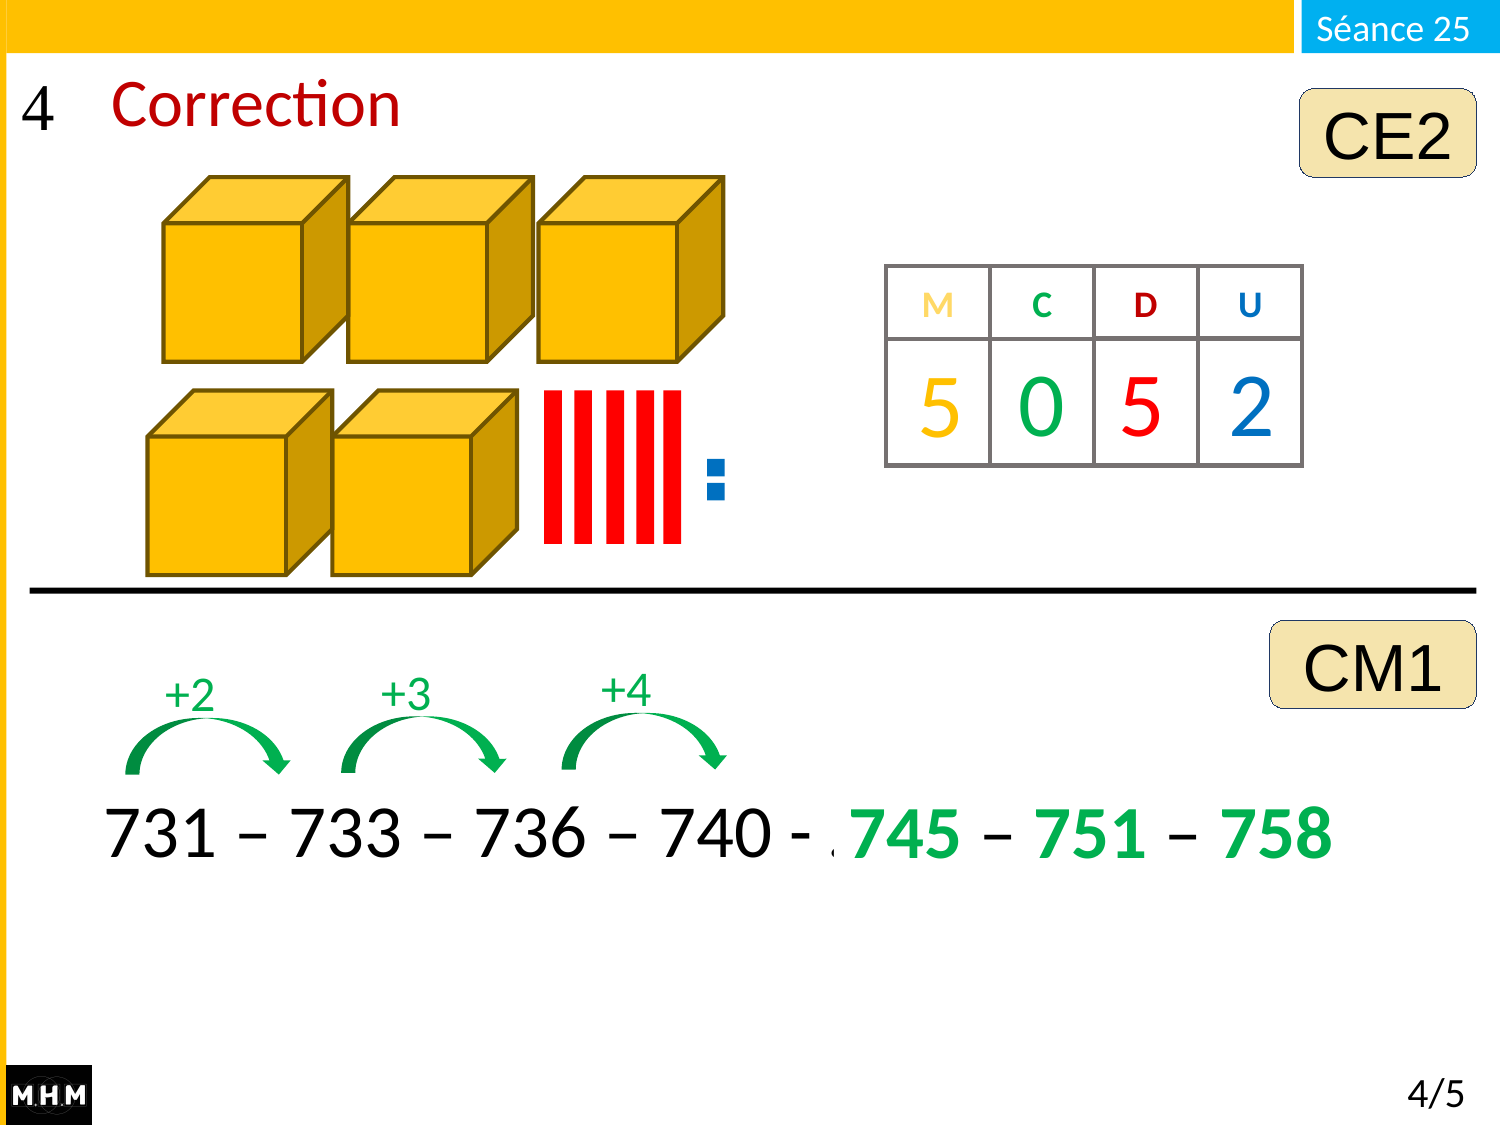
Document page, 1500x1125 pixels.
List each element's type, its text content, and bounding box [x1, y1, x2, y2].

text_box [542, 388, 564, 546]
text_box [536, 175, 726, 364]
text_box [634, 388, 656, 546]
title Correction [96, 60, 1391, 150]
text_box [346, 175, 536, 364]
text_box [705, 481, 727, 503]
text_box CM1 [1269, 620, 1477, 709]
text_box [561, 649, 730, 770]
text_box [340, 652, 510, 774]
picture [6, 1065, 92, 1125]
text_box [604, 388, 626, 546]
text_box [885, 265, 1303, 466]
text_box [125, 654, 294, 775]
text_box [705, 457, 727, 478]
list 4/5 [1373, 1064, 1500, 1125]
text_box CE2 [1299, 88, 1477, 178]
text_box [661, 388, 683, 546]
text_box 731 – 733 – 736 – 740 - … - … - … [88, 774, 1306, 880]
text_box [330, 388, 520, 578]
text_box 745 – 751 – 758 [833, 775, 1381, 881]
text_box [572, 388, 594, 546]
text_box [145, 388, 335, 578]
text_box [161, 175, 351, 364]
